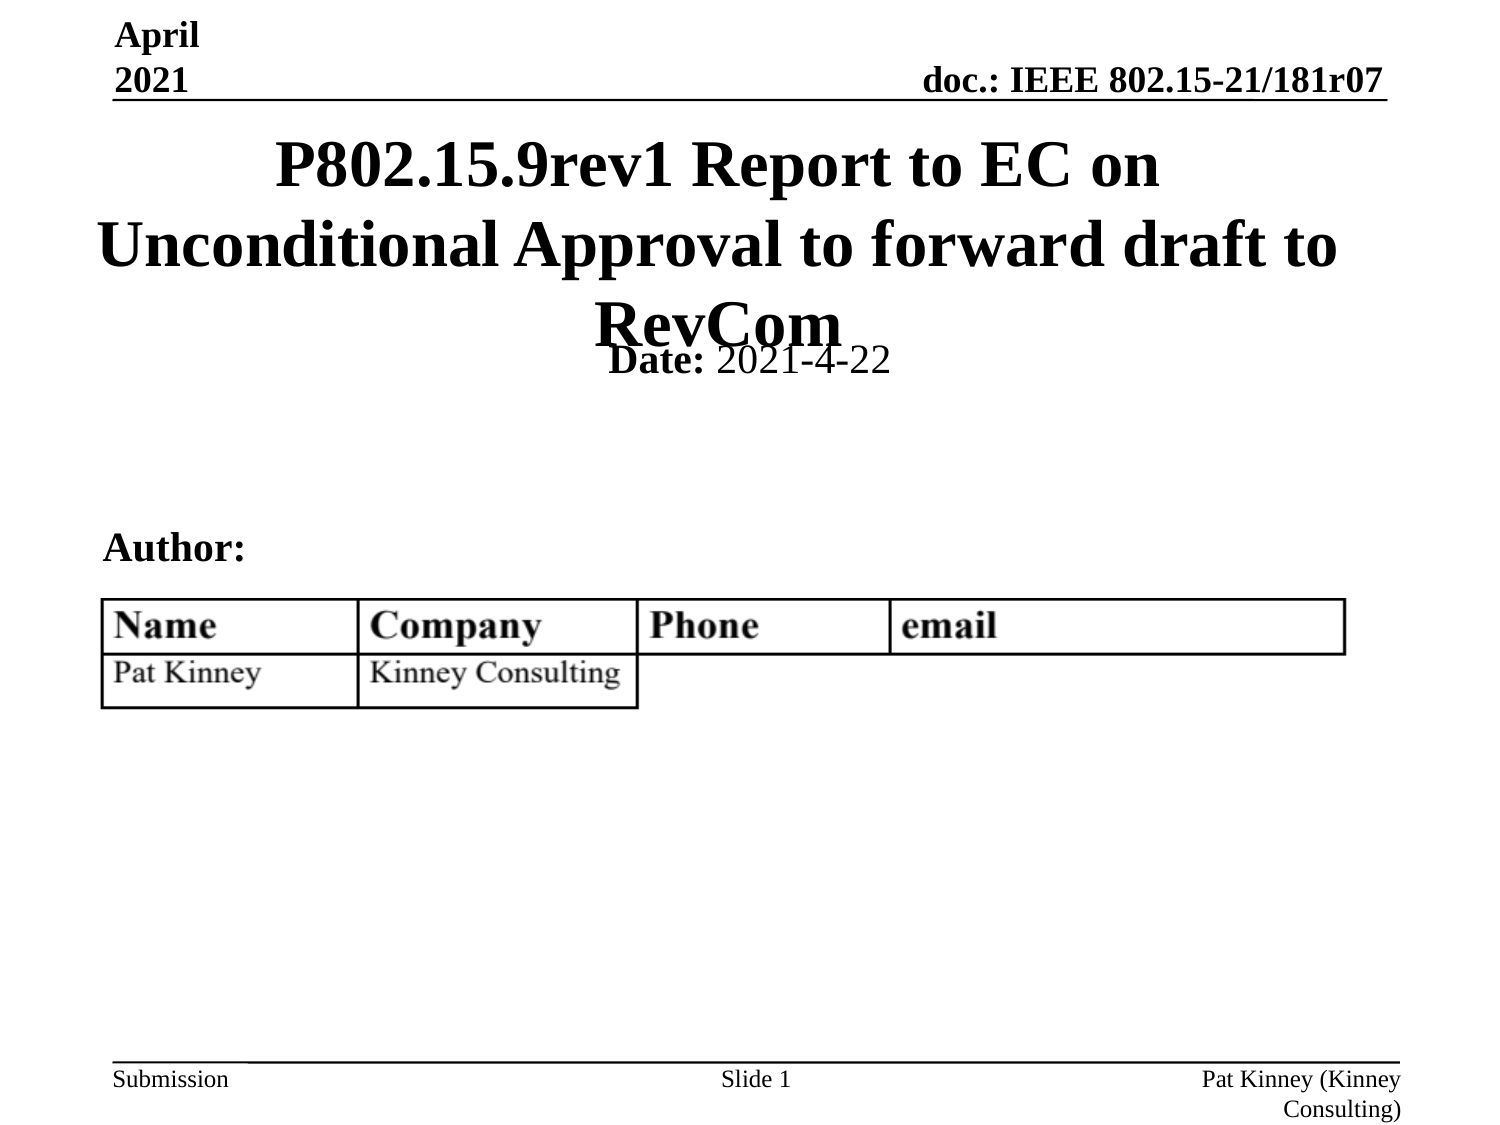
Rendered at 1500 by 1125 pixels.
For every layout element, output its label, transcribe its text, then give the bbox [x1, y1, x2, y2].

footer Pat Kinney (Kinney Consulting) [1092, 1061, 1402, 1093]
slide_number Slide 1 [712, 1061, 800, 1093]
text_box P802.15.9rev1 Report to EC on Unconditional Approval to forward draft to RevCom [49, 112, 1388, 288]
text_box Date: 2021-4-22 [112, 324, 1388, 388]
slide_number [114, 54, 270, 101]
text_box Author: [87, 512, 325, 575]
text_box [87, 598, 1439, 751]
